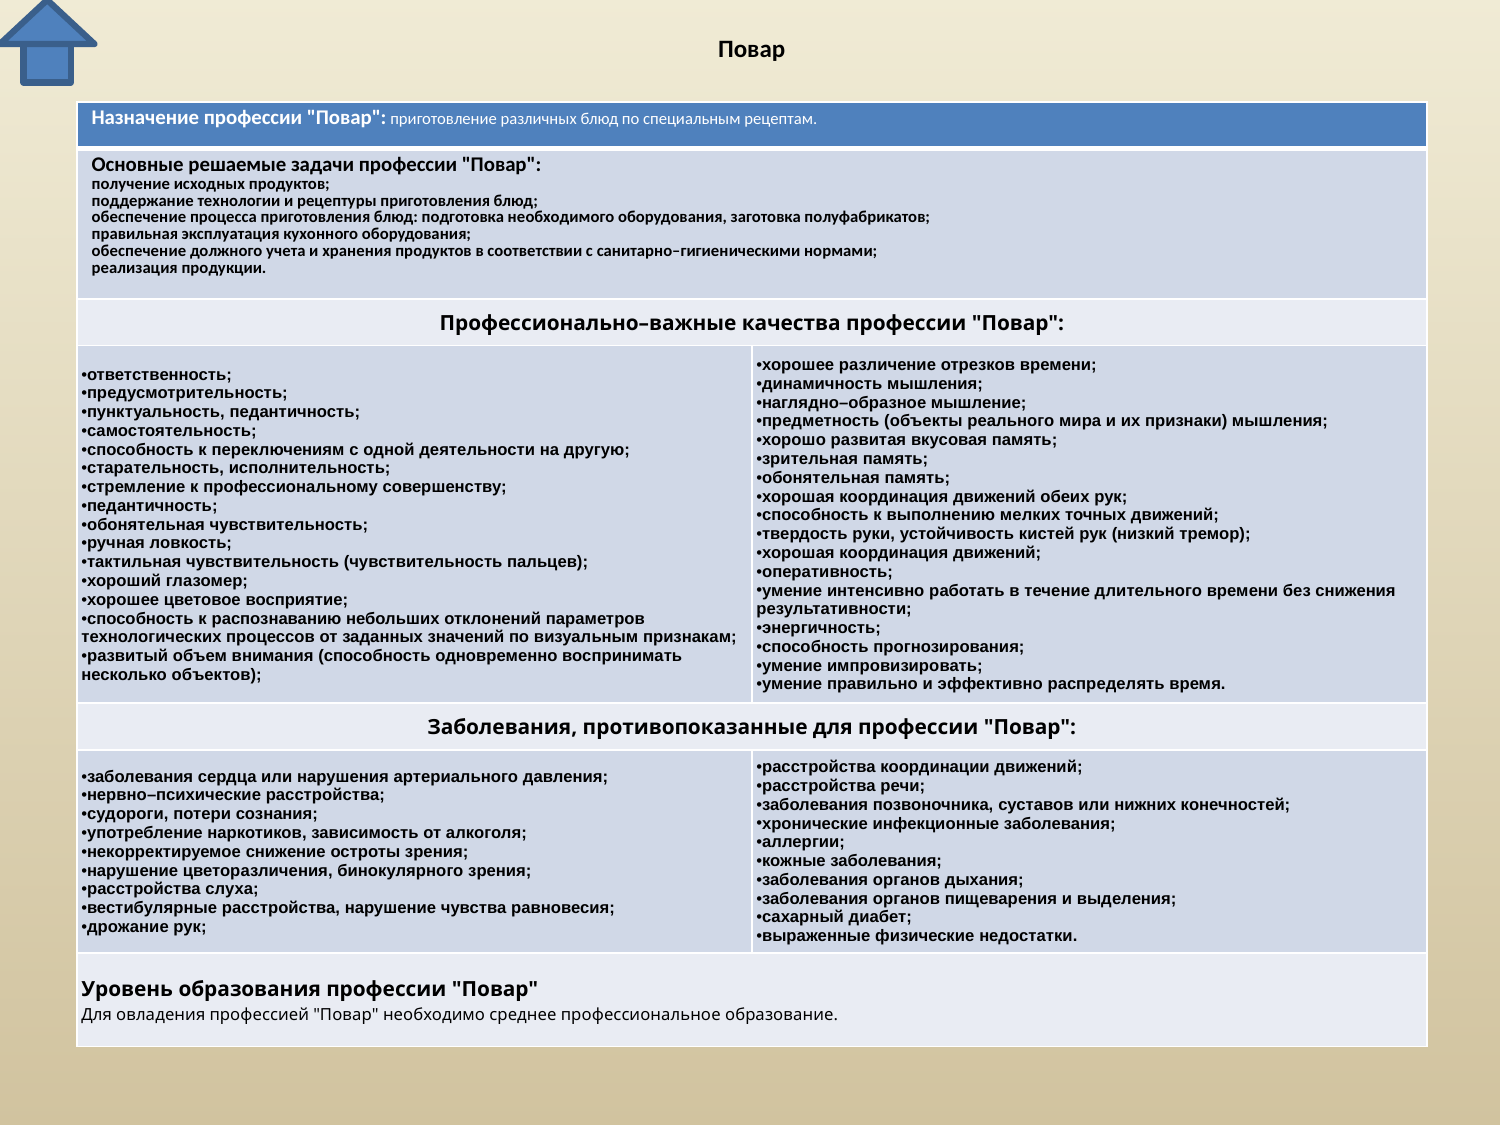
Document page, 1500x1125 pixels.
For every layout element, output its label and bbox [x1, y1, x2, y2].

table_cell [753, 751, 1426, 952]
table_cell [78, 151, 1426, 298]
table_cell [78, 346, 751, 702]
text_box [0, 0, 94, 82]
table_header [78, 103, 1426, 146]
table_cell [78, 954, 1426, 1046]
table_cell [78, 751, 751, 952]
title [76, 0, 1427, 96]
table_cell [78, 704, 1426, 749]
table_cell [753, 346, 1426, 702]
table_cell [78, 300, 1426, 345]
